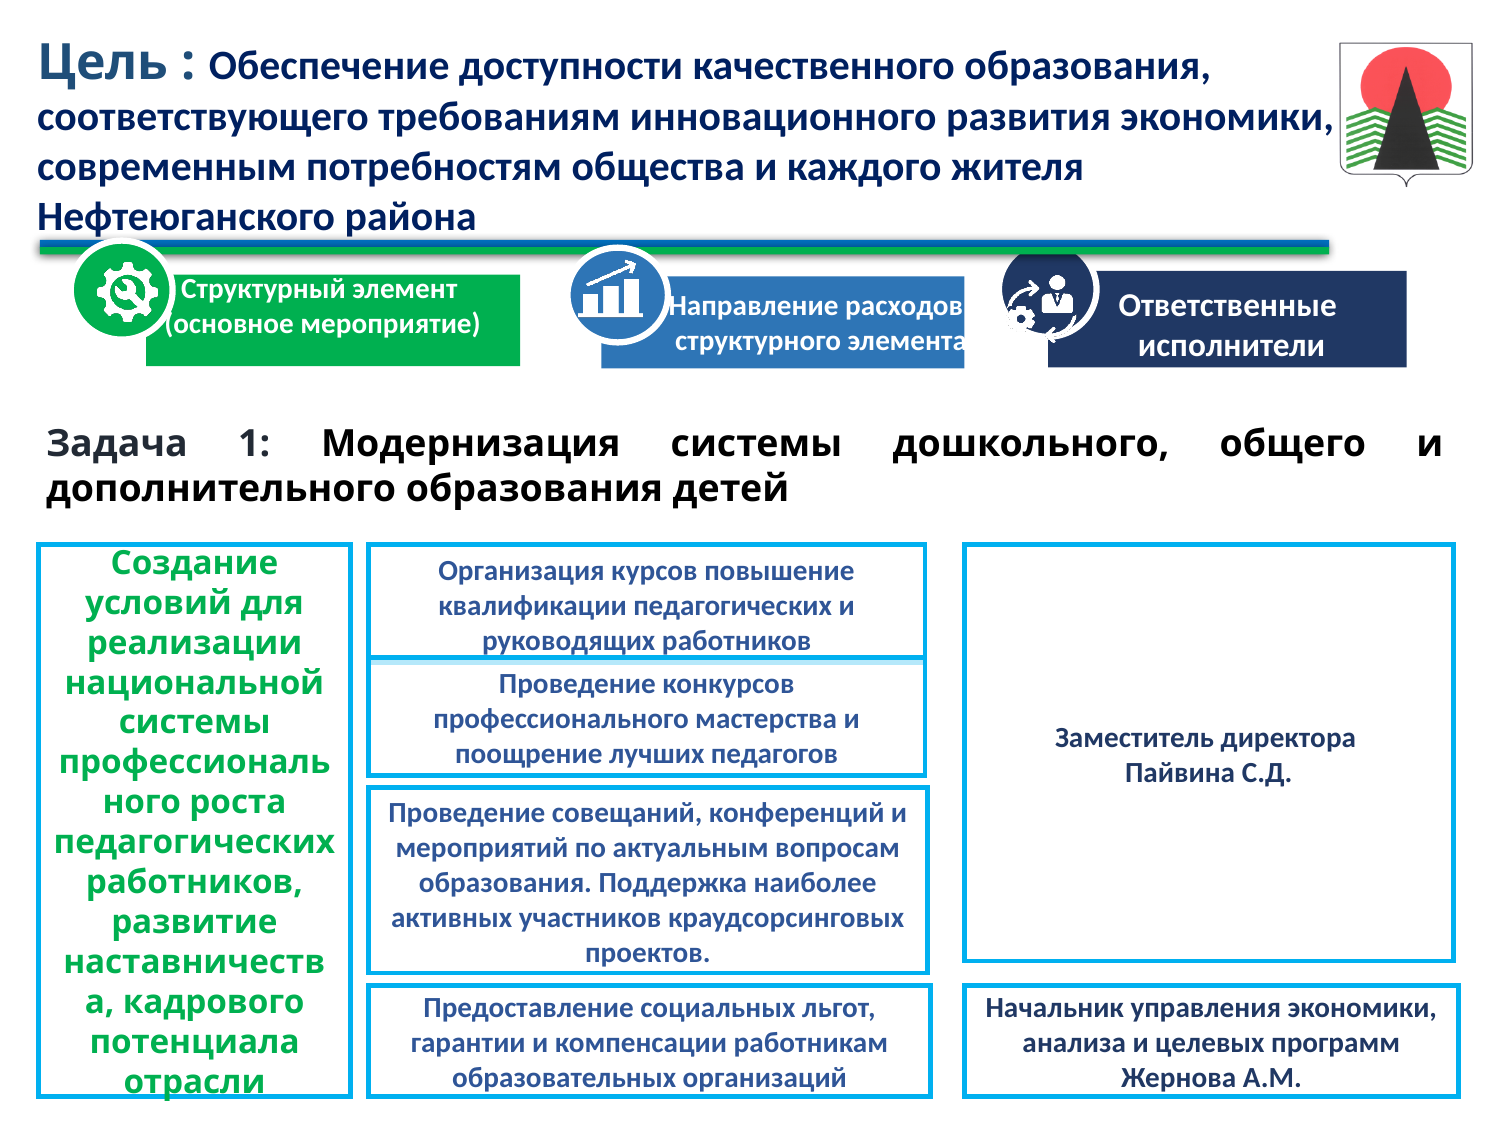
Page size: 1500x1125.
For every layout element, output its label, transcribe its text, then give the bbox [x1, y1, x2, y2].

picture [578, 256, 643, 320]
text_box [566, 255, 669, 344]
text_box Цель : Обеспечение доступности качественного образования, соответствующего требованиям инновационного развития экономики, современным потребностям общества и каждого жителя Нефтеюганского района [22, 21, 1406, 247]
text_box Направление расходов структурного элемента [653, 278, 983, 364]
text_box [69, 255, 165, 341]
text_box Предоставление социальных льгот, гарантии и компенсации работникам образовательных организаций [367, 984, 932, 1097]
picture [1004, 275, 1079, 343]
picture [1338, 41, 1474, 188]
text_box Организация курсов повышение квалификации педагогических и руководящих работников [367, 544, 926, 657]
text_box Начальник управления экономики, анализа и целевых программ Жернова А.М. [963, 984, 1460, 1097]
text_box Проведение конкурсов профессионального мастерства и поощрение лучших педагогов [367, 657, 926, 776]
text_box Создание условий для реализации национальной системы профессионального роста педагогических работников, развитие наставничества, кадрового потенциала отрасли [38, 557, 352, 1097]
text_box Задача 1: Модернизация системы дошкольного, общего и дополнительного образования детей [31, 366, 1460, 557]
text_box [600, 331, 965, 366]
text_box Структурный элемент (основное мероприятие) [149, 262, 496, 347]
text_box [1047, 270, 1103, 366]
text_box Ответственные исполнители [1103, 235, 1360, 366]
picture [97, 262, 158, 322]
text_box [39, 239, 1330, 255]
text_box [514, 603, 949, 664]
text_box [145, 274, 521, 367]
text_box [1360, 270, 1408, 366]
text_box Проведение совещаний, конференций и мероприятий по актуальным вопросам образования. Поддержка наиболее активных участников краудсорсинговых проектов. [367, 787, 929, 974]
text_box [997, 263, 1098, 328]
text_box Заместитель директора Пайвина С.Д. [963, 544, 1454, 962]
